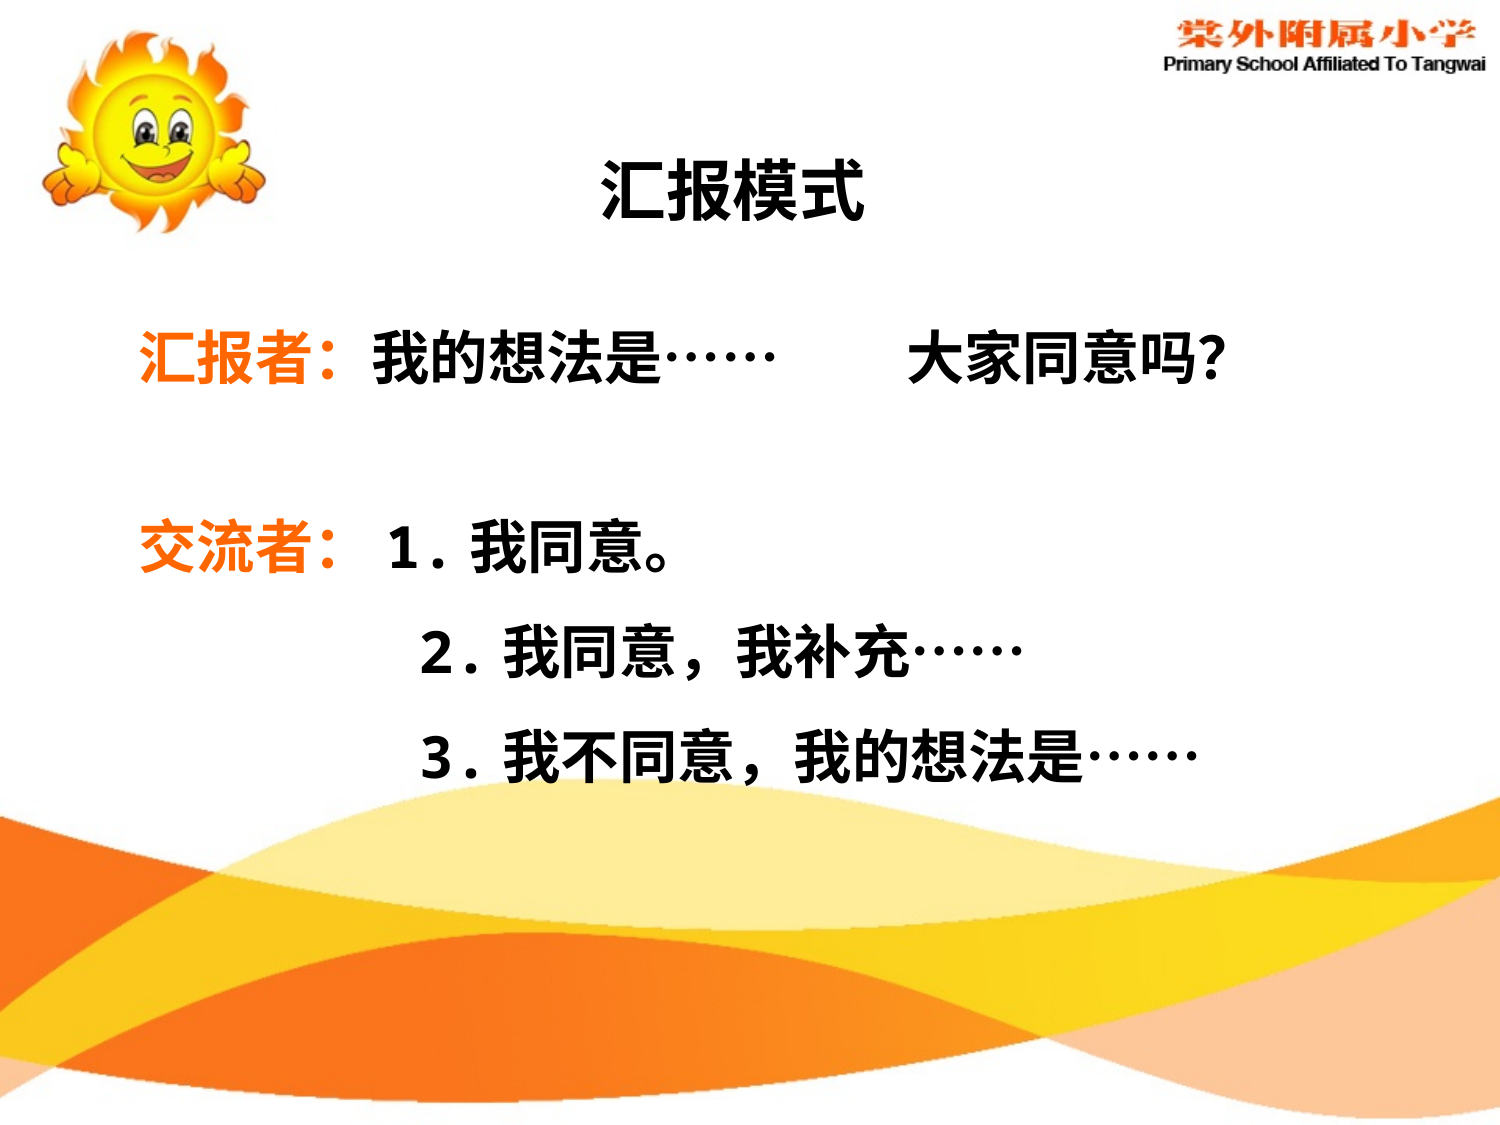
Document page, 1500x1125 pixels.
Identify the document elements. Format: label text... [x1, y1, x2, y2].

text_box 大家同意吗？ [891, 279, 1500, 399]
text_box 汇报模式 [584, 101, 1219, 237]
text_box 汇报者：我的想法是…… [123, 279, 857, 399]
text_box 交流者：1.我同意。 2.我同意，我补充…… 3.我不同意，我的想法是…… [123, 468, 1459, 798]
picture [0, 0, 1500, 1125]
